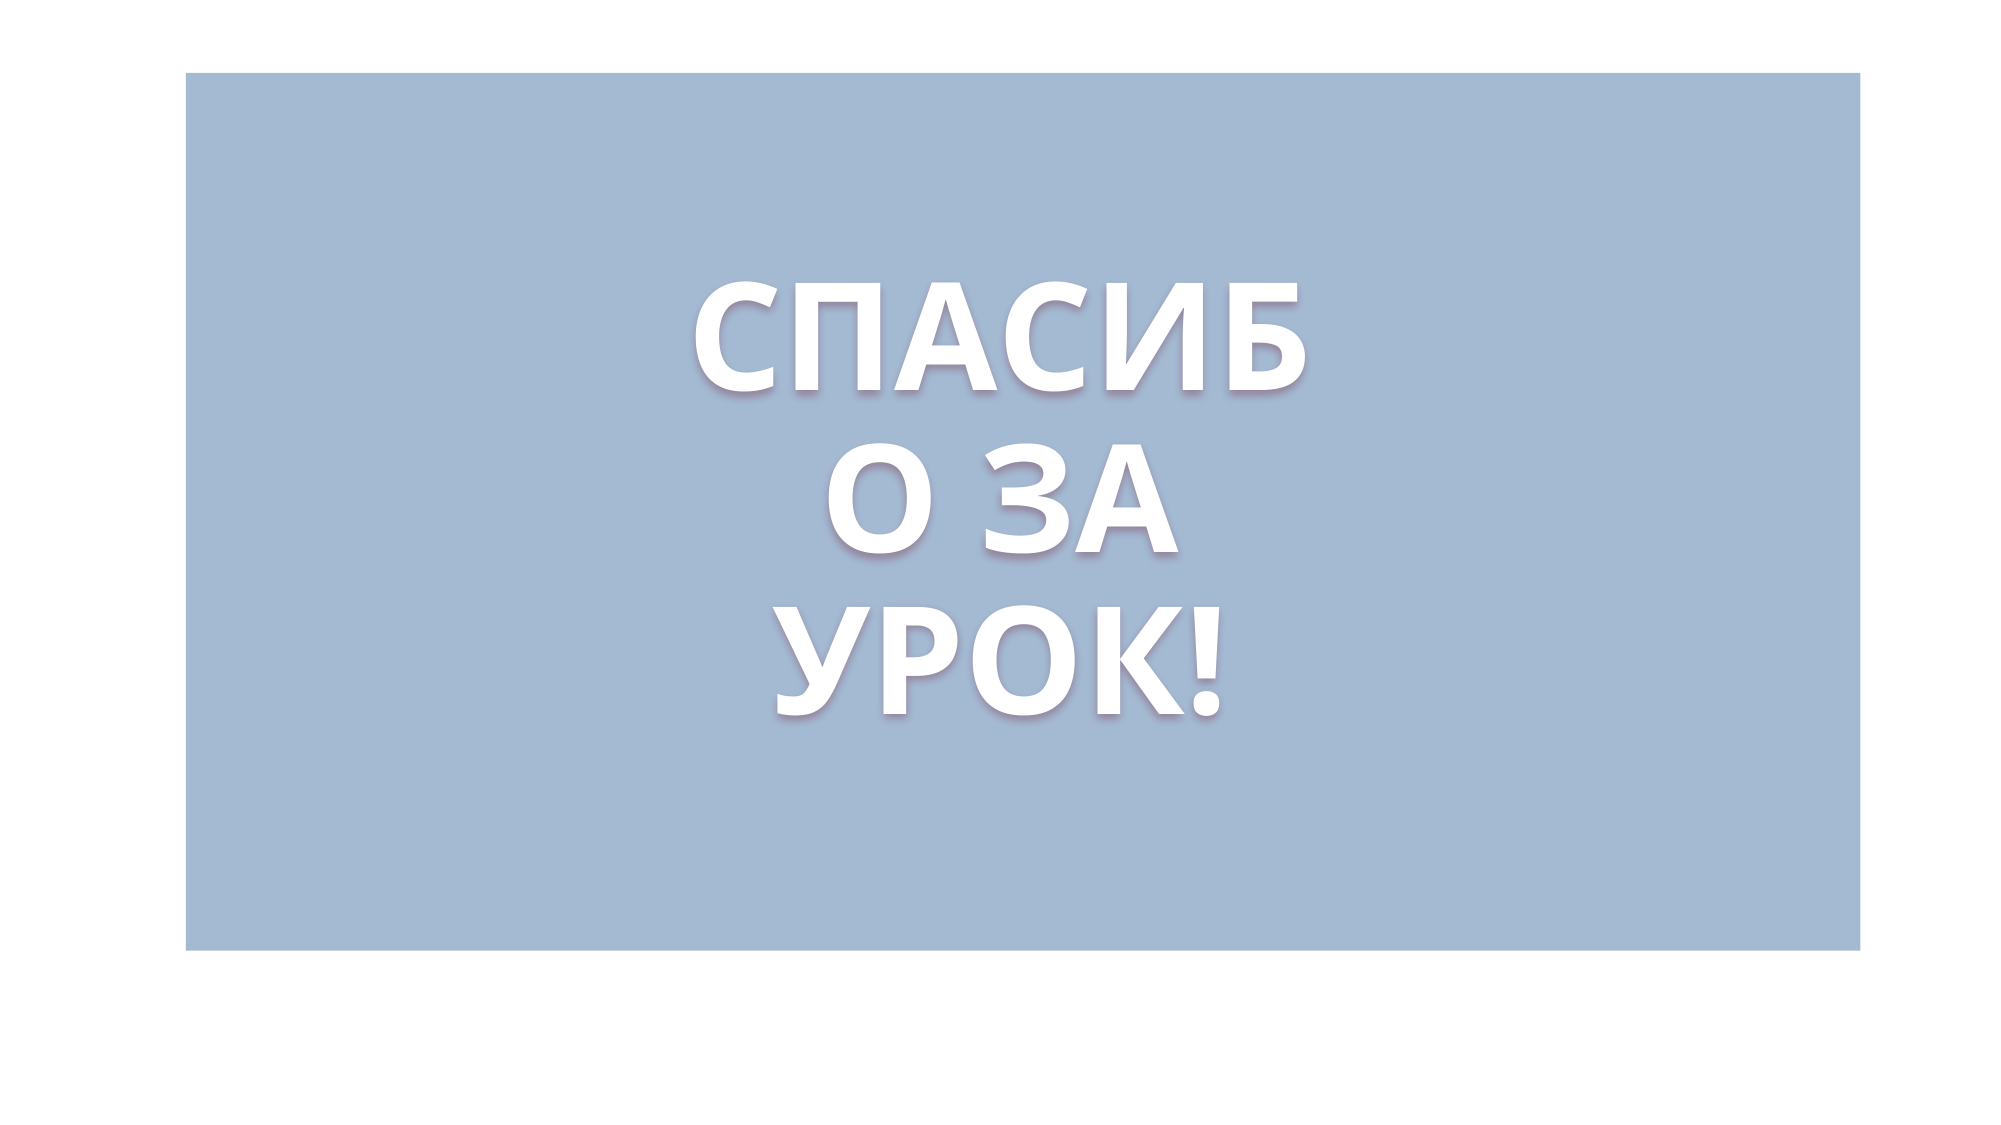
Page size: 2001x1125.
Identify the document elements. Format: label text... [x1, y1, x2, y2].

text_box [427, 472, 1573, 753]
text_box [185, 72, 1861, 952]
text_box СПАСИБО ЗА УРОК! [636, 253, 1364, 443]
